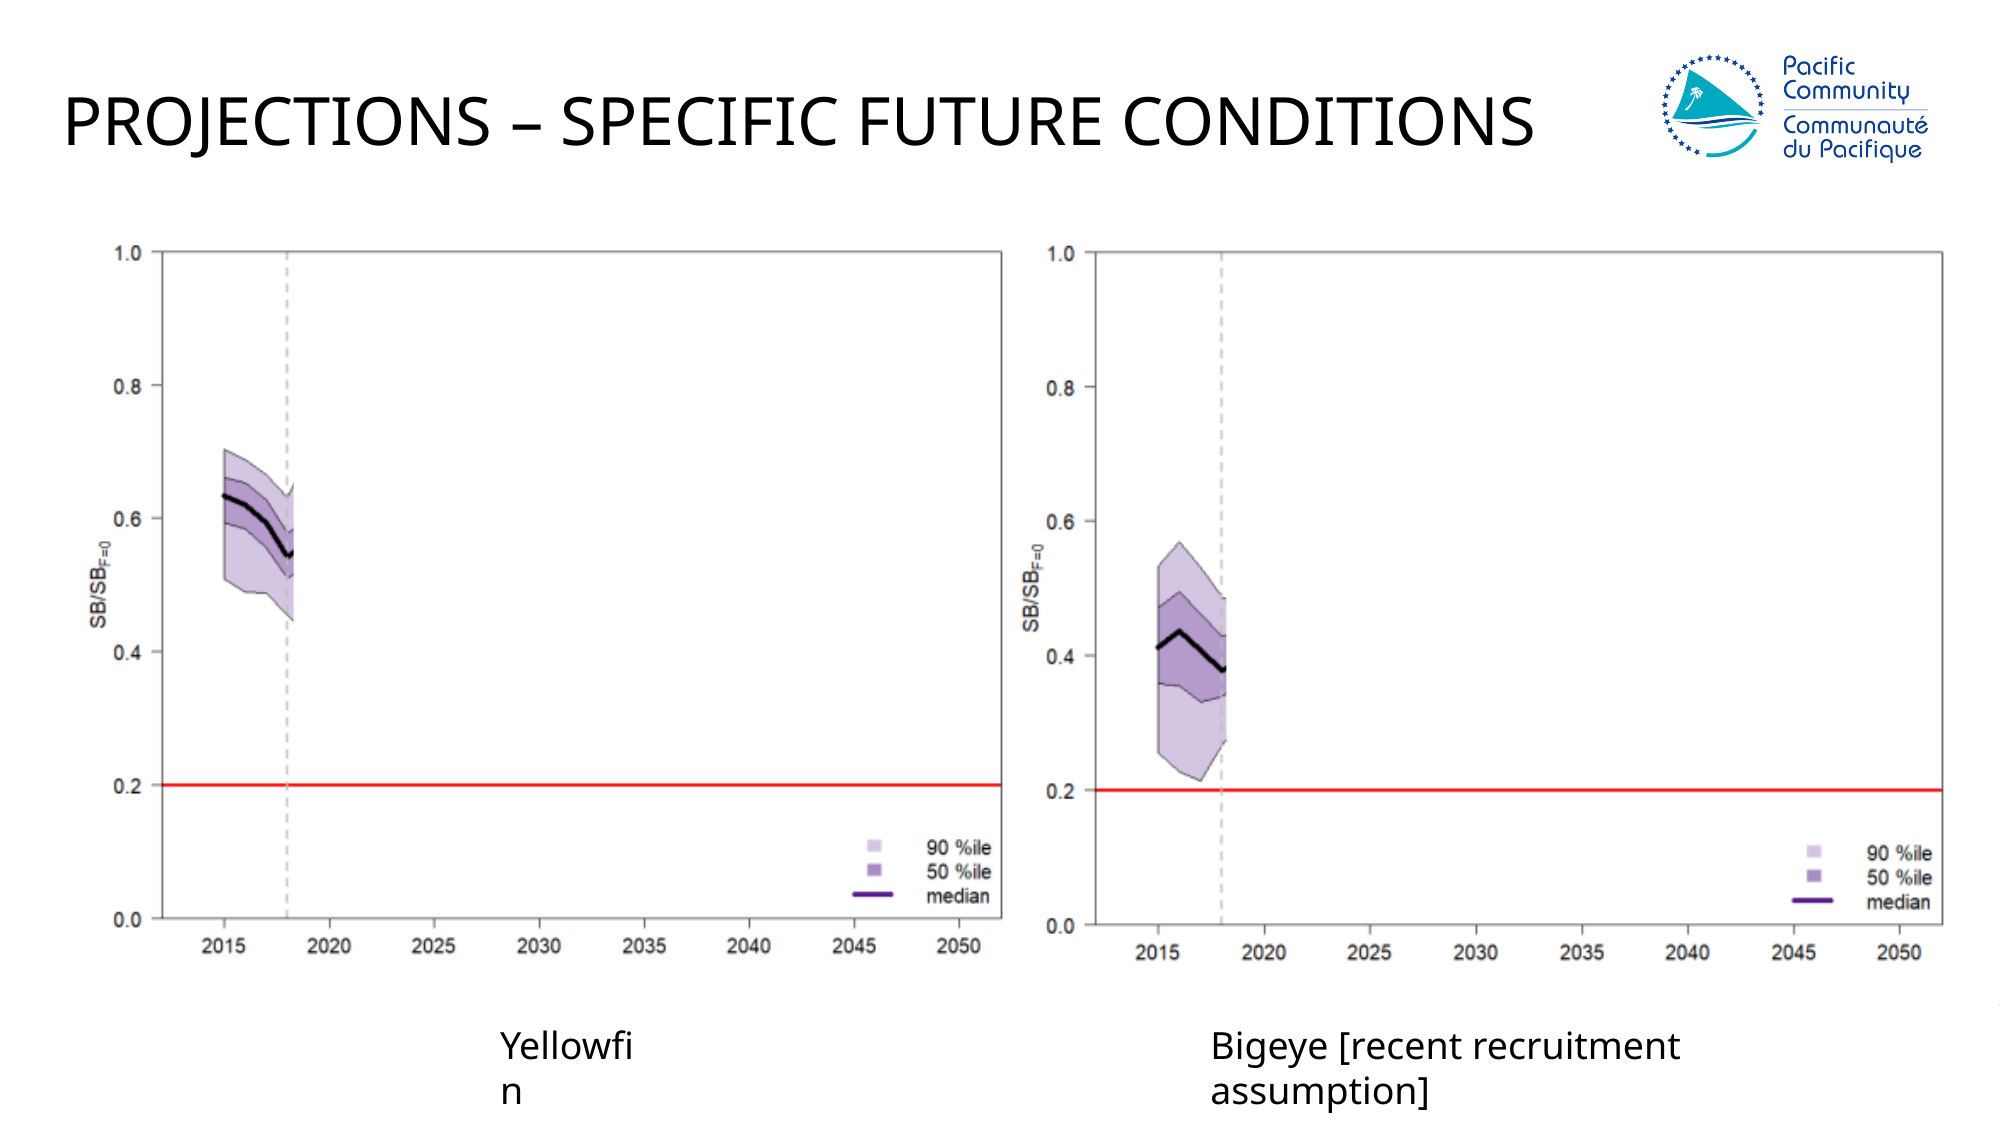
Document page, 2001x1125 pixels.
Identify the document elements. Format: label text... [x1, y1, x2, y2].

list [79, 222, 1023, 980]
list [1015, 224, 1959, 980]
text_box Yellowfin [485, 1014, 670, 1120]
picture [1661, 54, 1928, 163]
title Projections – specific future conditions [47, 80, 1623, 254]
text_box Bigeye [recent recruitment assumption] [1195, 1014, 1871, 1120]
